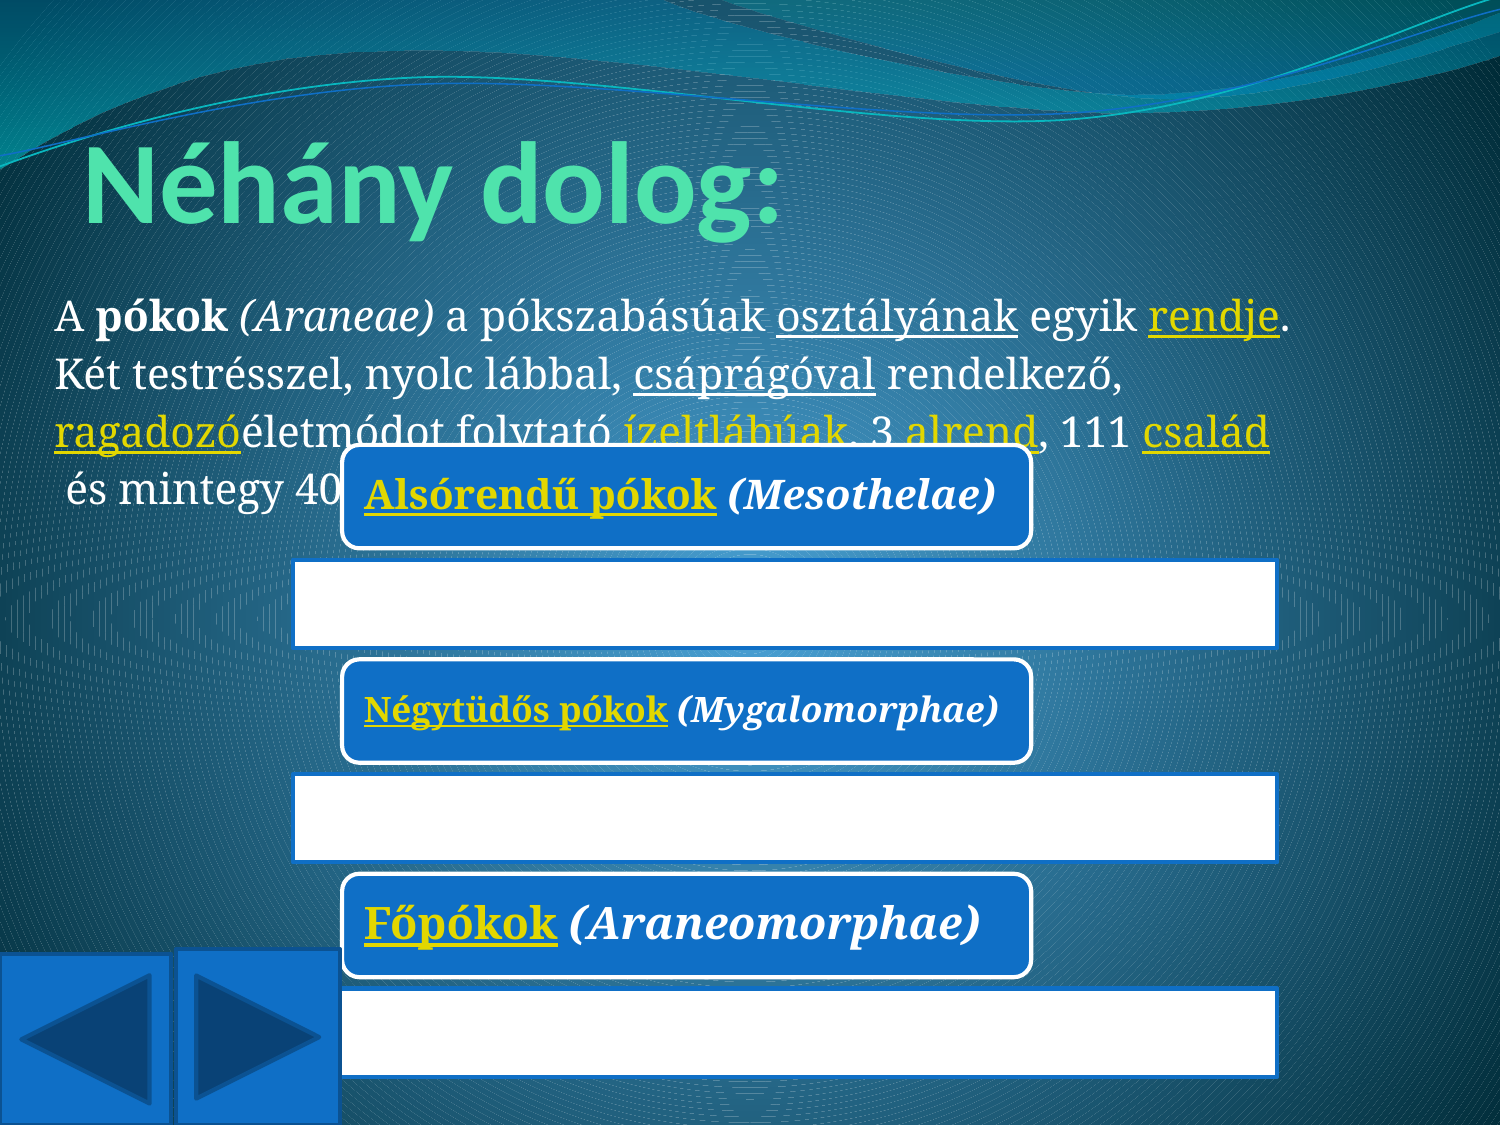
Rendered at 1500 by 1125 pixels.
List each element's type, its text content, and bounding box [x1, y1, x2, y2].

text_box [0, 952, 173, 1125]
list A pókok (Araneae) a pókszabásúak osztályának egyik rendje. Két testrésszel, nyolc lábbal, csáprágóval rendelkező, ragadozóéletmódot folytató ízeltlábúak. 3 alrend, 111 család és mintegy 40 000 faj tartozik közéjük. [46, 281, 1322, 529]
text_box [174, 947, 342, 1125]
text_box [292, 433, 1278, 1077]
title Néhány dolog: [82, 23, 1357, 247]
